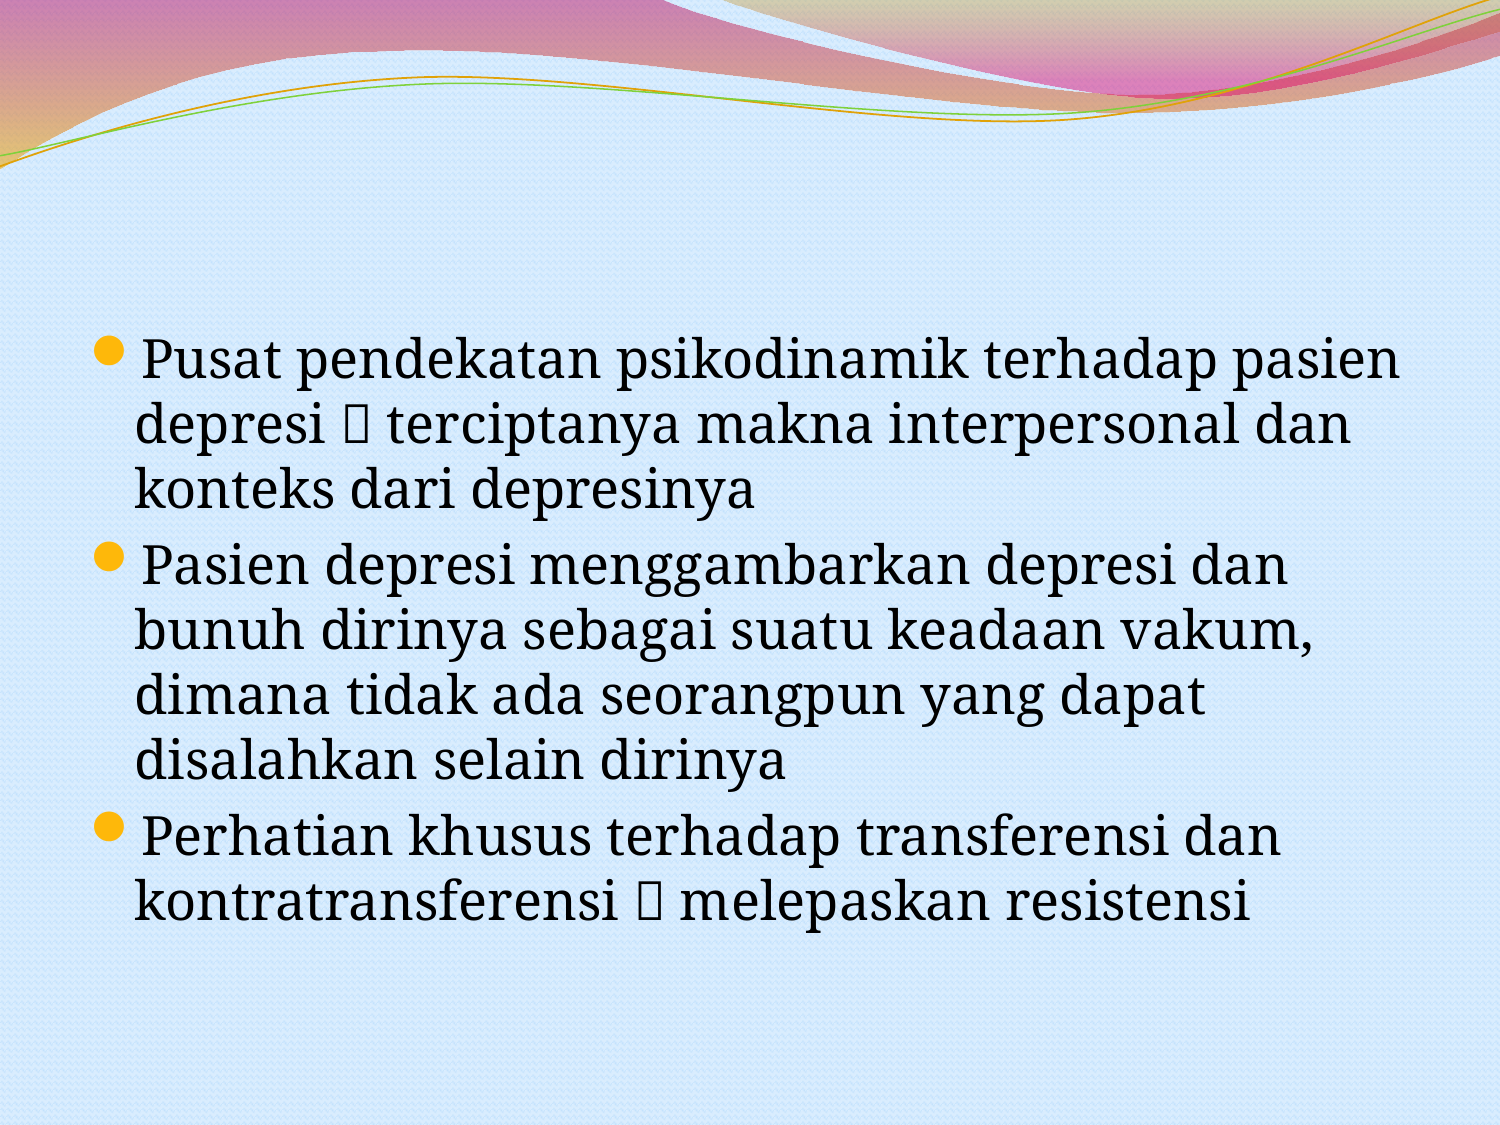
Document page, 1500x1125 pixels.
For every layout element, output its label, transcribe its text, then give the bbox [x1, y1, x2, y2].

list Pusat pendekatan psikodinamik terhadap pasien depresi  terciptanya makna interpersonal dan konteks dari depresinya Pasien depresi menggambarkan depresi dan bunuh dirinya sebagai suatu keadaan vakum, dimana tidak ada seorangpun yang dapat disalahkan selain dirinya Perhatian khusus terhadap transferensi dan kontratransferensi  melepaskan resistensi [75, 317, 1425, 1038]
